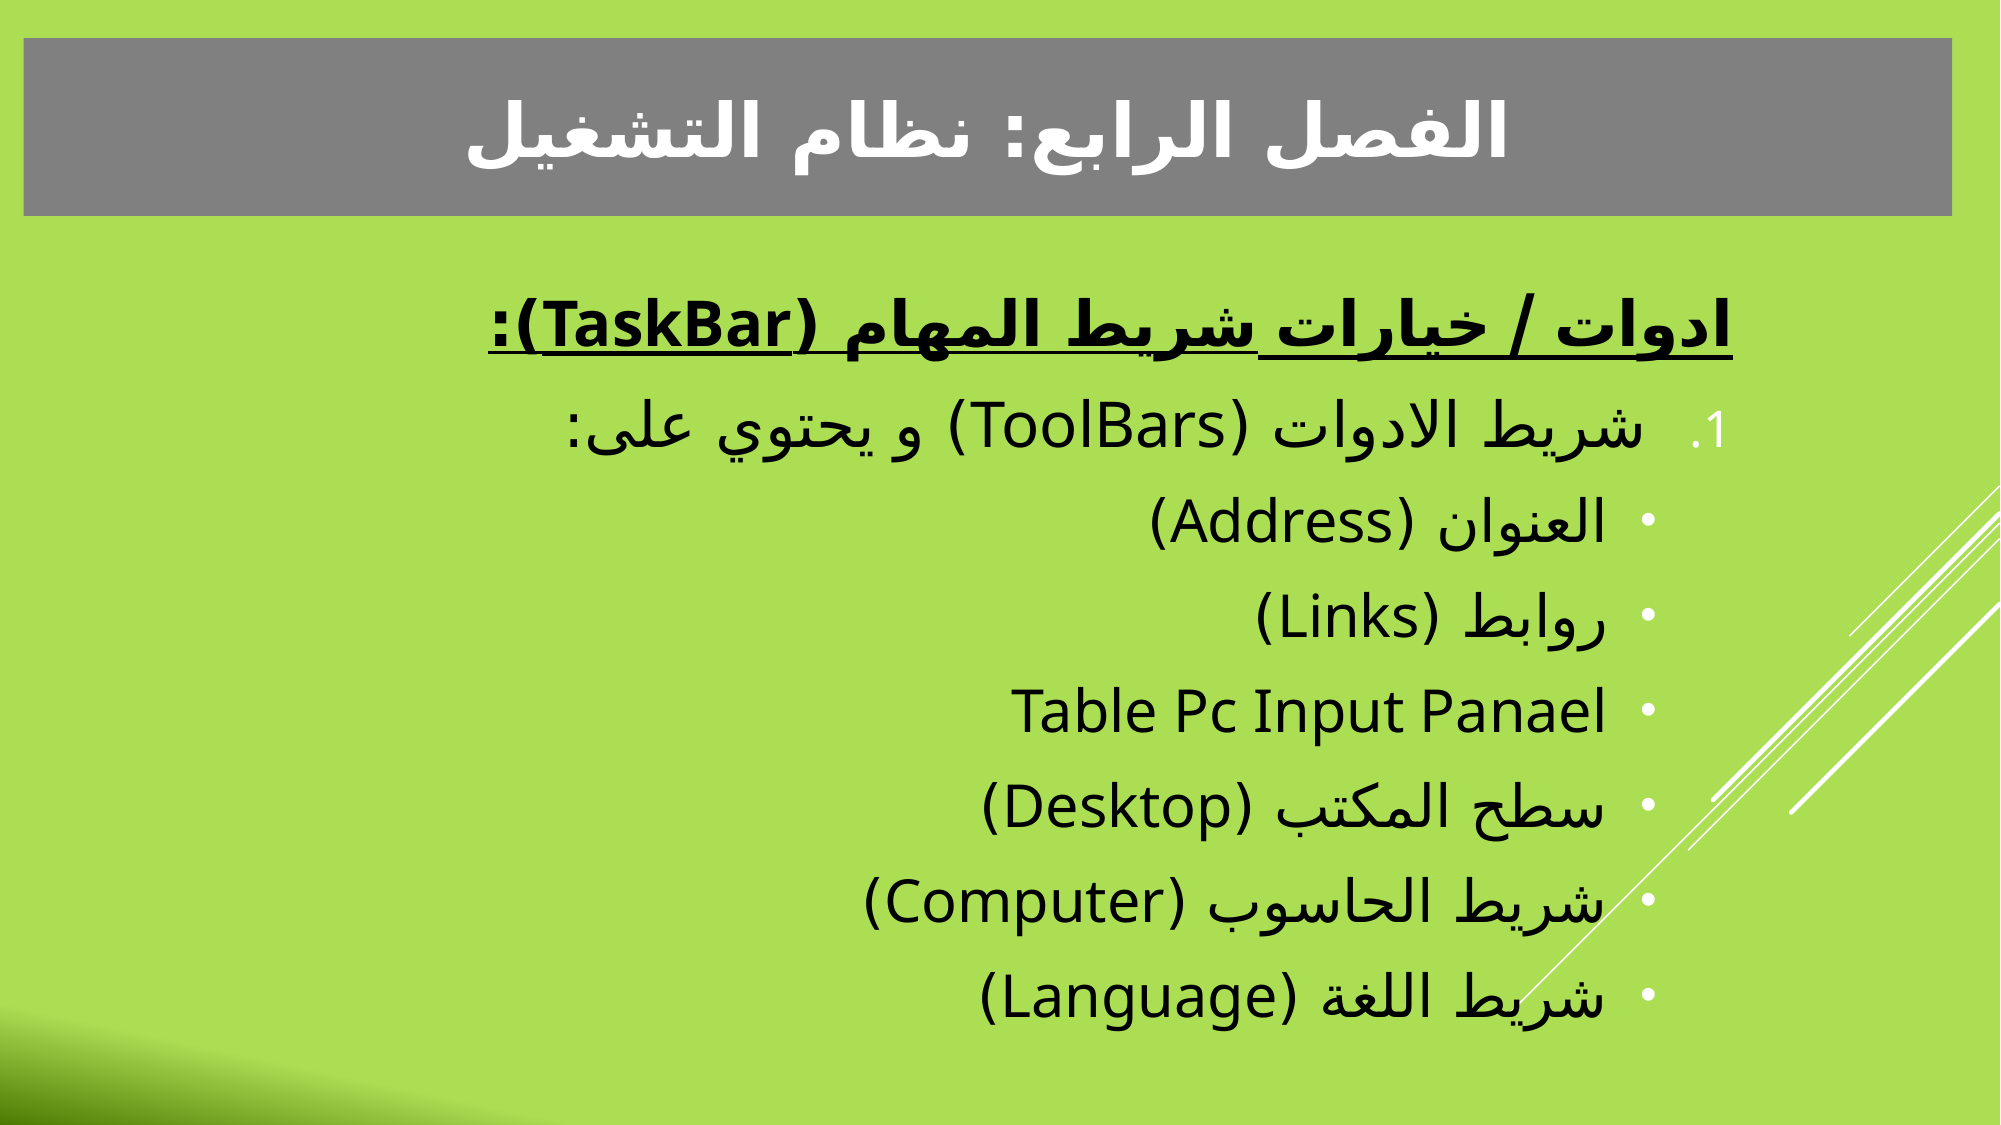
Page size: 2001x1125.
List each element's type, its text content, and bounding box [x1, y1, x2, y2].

list ادوات / خيارات شريط المهام (TaskBar): شريط الادوات (ToolBars) و يحتوي على: العنوان (Address) روابط (Links) Table Pc Input Panael سطح المكتب (Desktop) شريط الحاسوب (Computer) شريط اللغة (Language) [321, 275, 1749, 1040]
text_box الفصل الرابع: نظام التشغيل [23, 38, 1953, 216]
